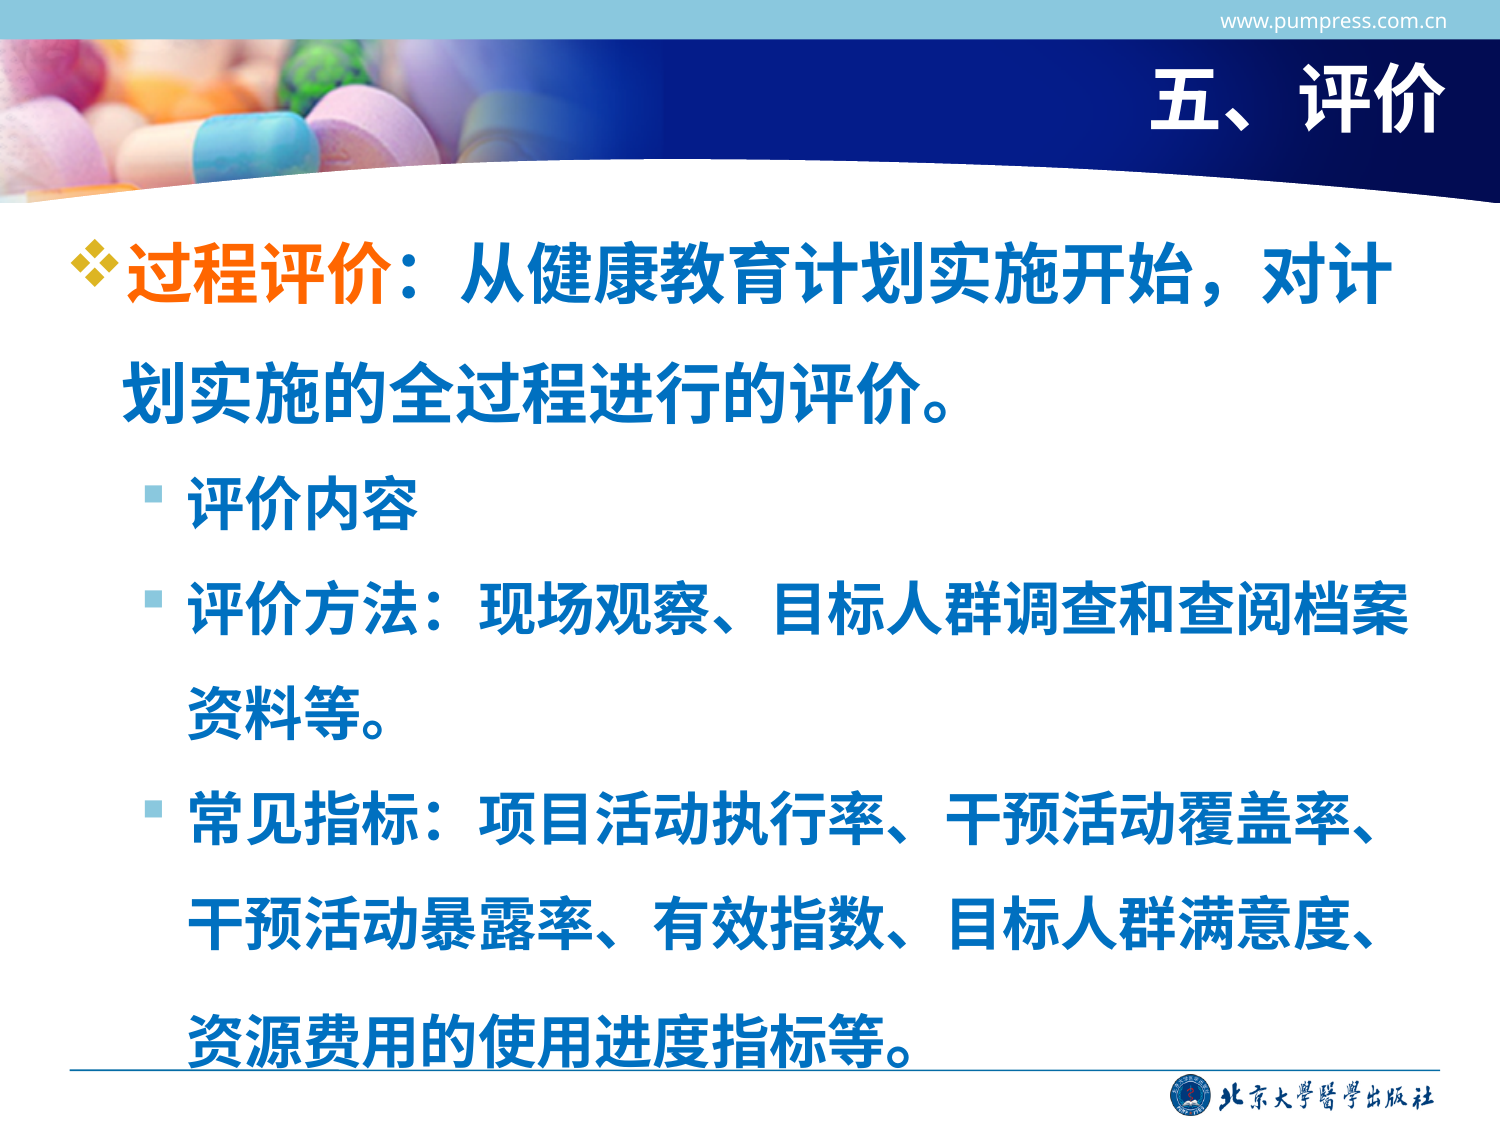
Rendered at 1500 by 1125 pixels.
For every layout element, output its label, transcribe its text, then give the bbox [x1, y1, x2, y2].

picture [0, 40, 1500, 203]
title 五、评价 [137, 49, 1463, 143]
list 过程评价：从健康教育计划实施开始，对计划实施的全过程进行的评价。 评价内容 评价方法：现场观察、目标人群调查和查阅档案资料等。 常见指标：项目活动执行率、干预活动覆盖率、干预活动暴露率、有效指数、目标人群满意度、资源费用的使用进度指标等。 [49, 184, 1463, 1026]
slide_number www.pumpress.com.cn [1024, 0, 1463, 38]
picture [1170, 1074, 1436, 1118]
